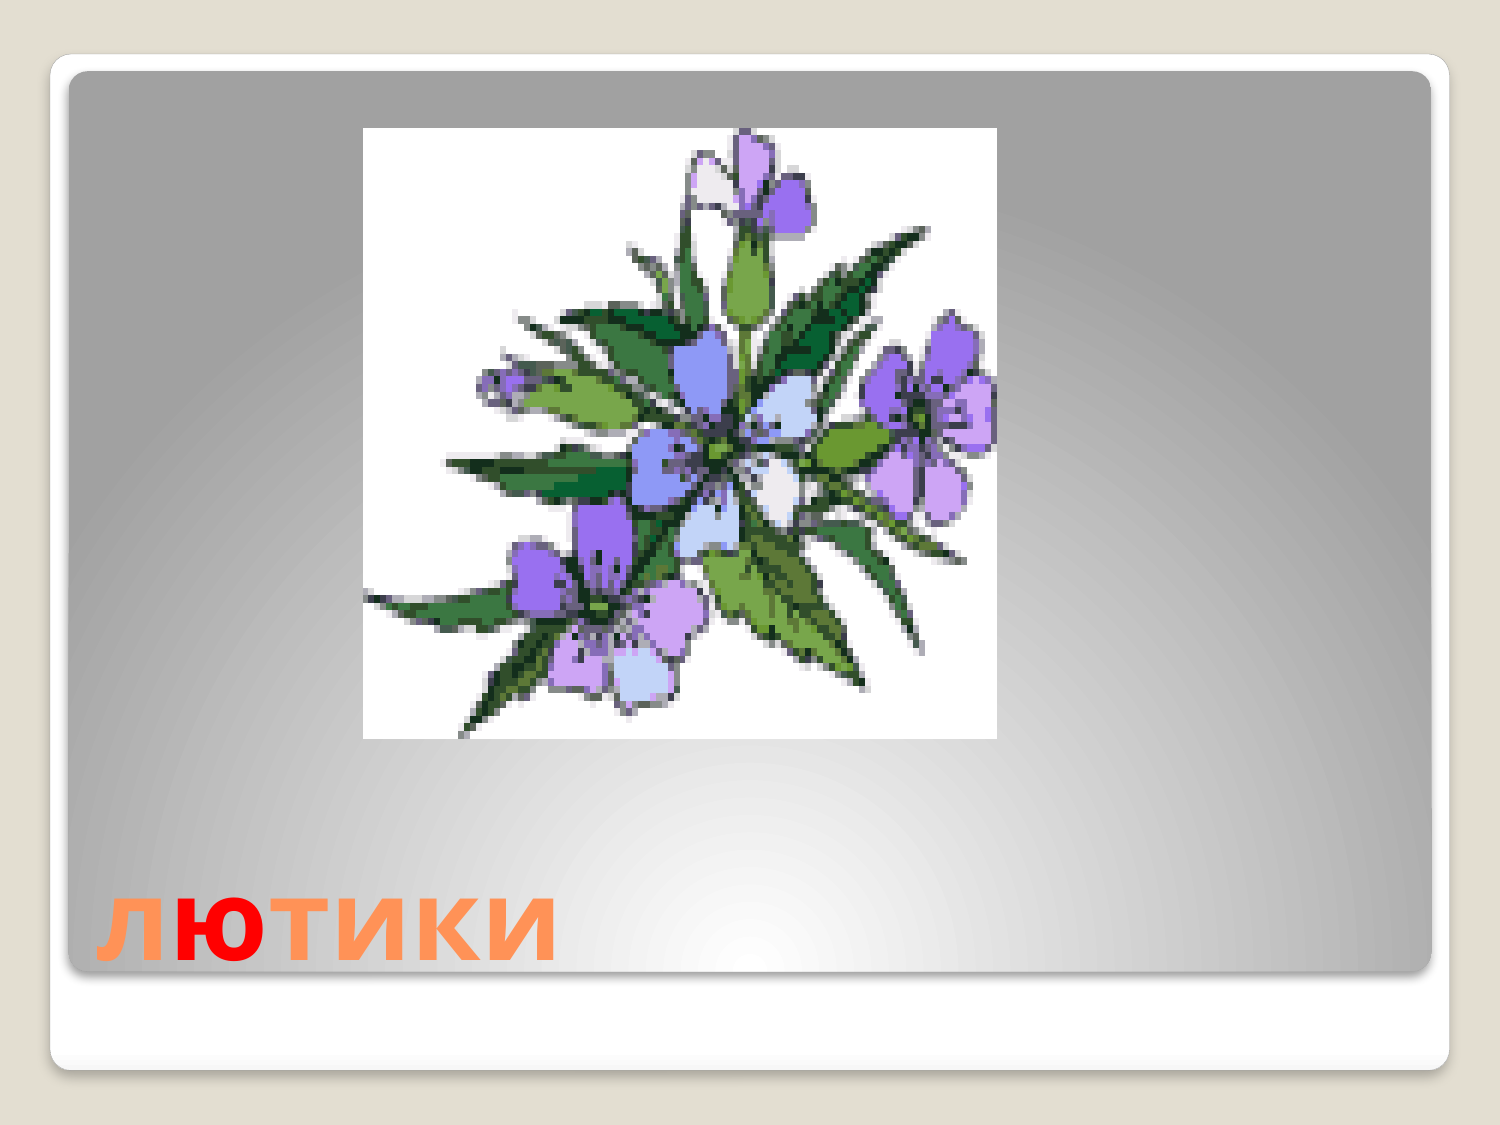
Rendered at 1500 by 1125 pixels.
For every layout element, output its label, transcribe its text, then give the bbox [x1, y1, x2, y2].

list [362, 128, 997, 739]
title лютики [82, 817, 1425, 990]
